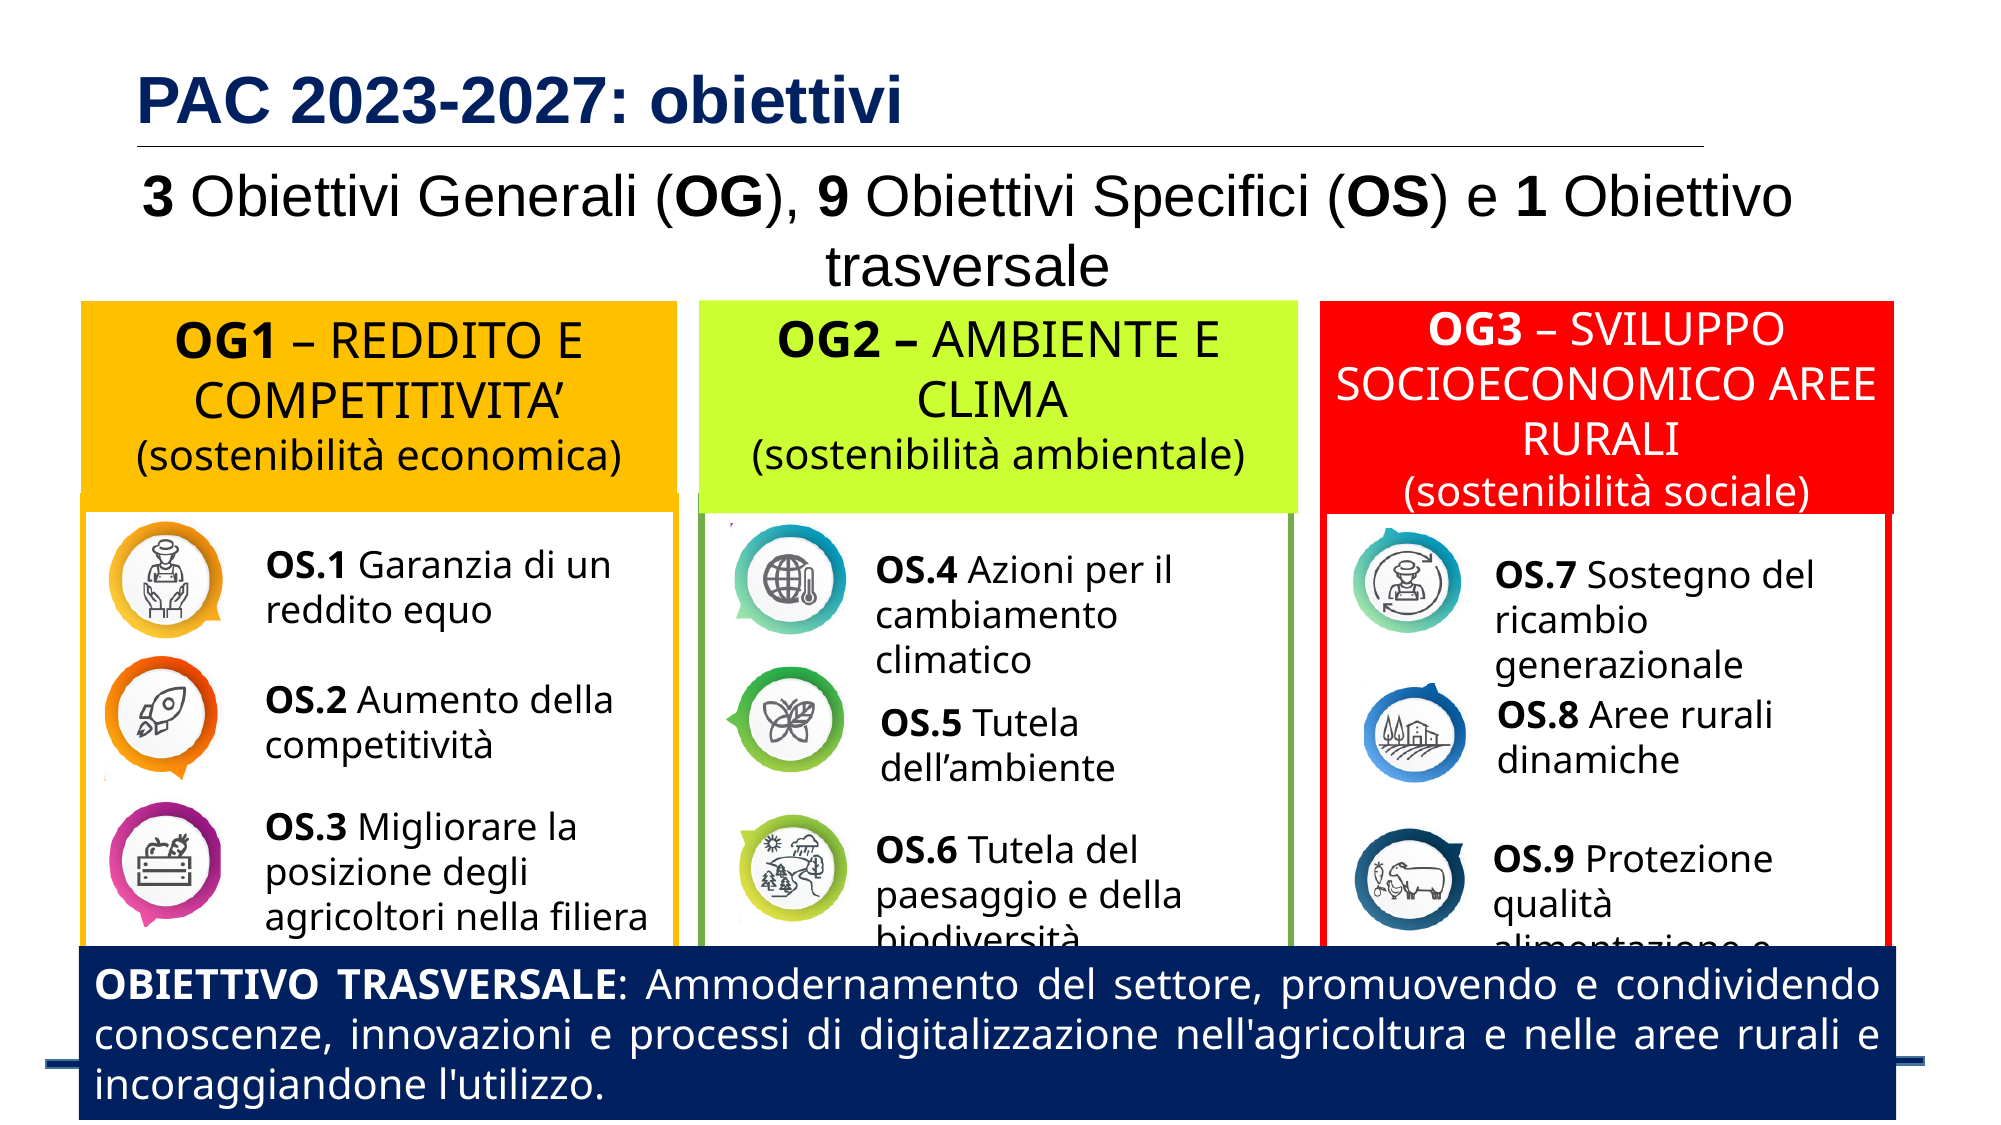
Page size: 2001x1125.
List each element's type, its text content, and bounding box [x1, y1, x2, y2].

text_box OBIETTIVO TRASVERSALE: Ammodernamento del settore, promuovendo e condividendo conoscenze, innovazioni e processi di digitalizzazione nell'agricoltura e nelle aree rurali e incoraggiandone l'utilizzo. [78, 945, 1897, 1121]
text_box OS.7 Sostegno del ricambio generazionale [1479, 543, 1889, 694]
text_box OS.8 Aree rurali dinamiche [1481, 683, 1896, 789]
picture [1363, 683, 1469, 785]
text_box OS.9 Protezione qualità alimentazione e salute [1477, 828, 1882, 945]
text_box OG2 – AMBIENTE E CLIMA (sostenibilità ambientale) [698, 306, 1299, 514]
picture [1349, 528, 1462, 636]
text_box 3 Obiettivi Generali (OG), 9 Obiettivi Specifici (OS) e 1 Obiettivo trasversale [82, 151, 1854, 306]
text_box OG3 – SVILUPPO SOCIOECONOMICO AREE RURALI (sostenibilità sociale) [1320, 301, 1894, 514]
picture [1349, 824, 1466, 931]
text_box [1774, 961, 1900, 1016]
text_box [1322, 514, 1889, 945]
text_box PAC 2023-2027: obiettivi [121, 49, 2000, 145]
text_box OG1 – REDDITO E COMPETITIVITA’ (sostenibilità economica) [81, 301, 677, 512]
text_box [83, 495, 687, 987]
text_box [701, 495, 1292, 987]
